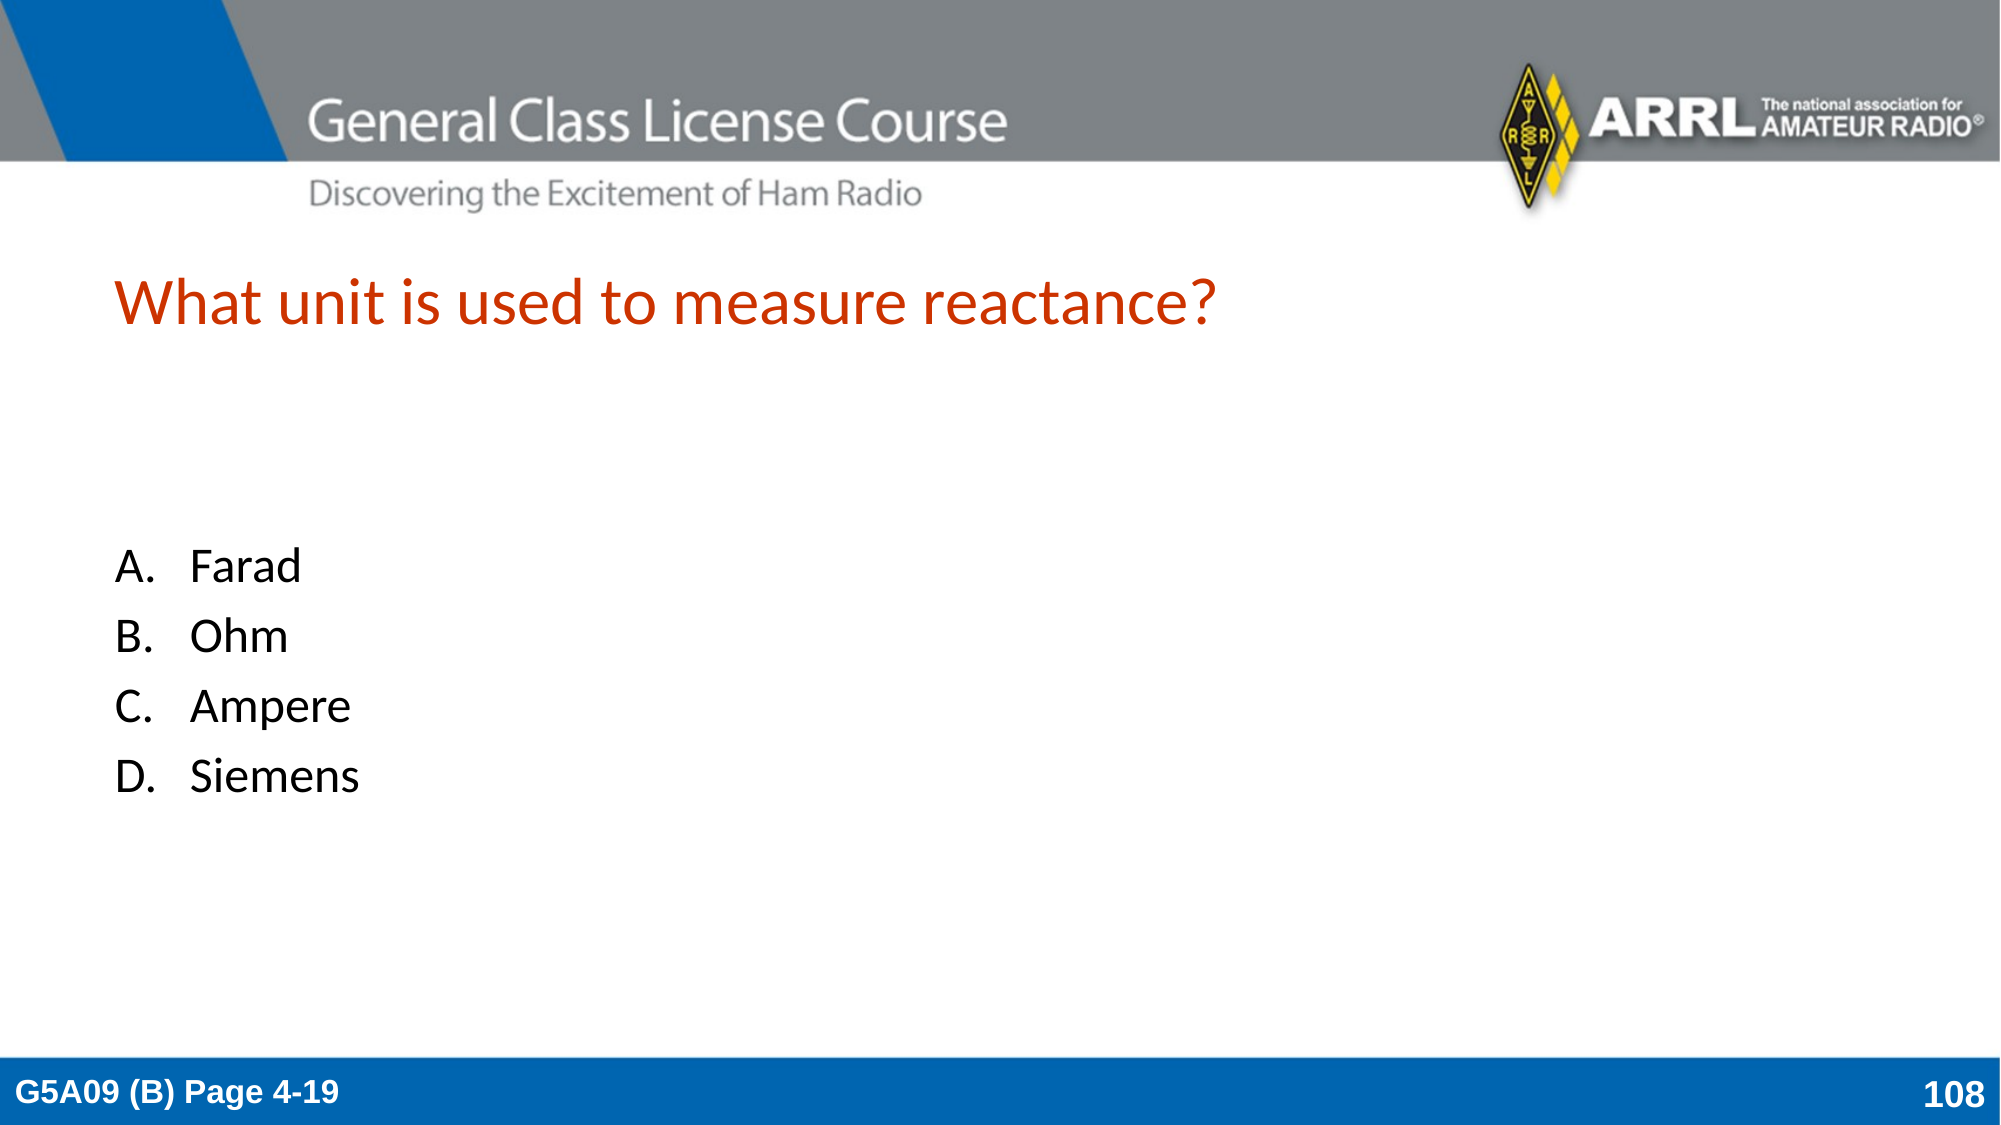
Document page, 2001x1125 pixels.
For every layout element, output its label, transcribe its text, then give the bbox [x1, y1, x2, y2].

list Farad Ohm Ampere Siemens [99, 525, 1900, 1005]
text_box G5A09 (B) Page 4-19 [0, 1062, 1313, 1118]
title What unit is used to measure reactance? [99, 249, 1900, 388]
text_box 108 [1875, 1062, 2000, 1123]
picture [0, 0, 2001, 1125]
